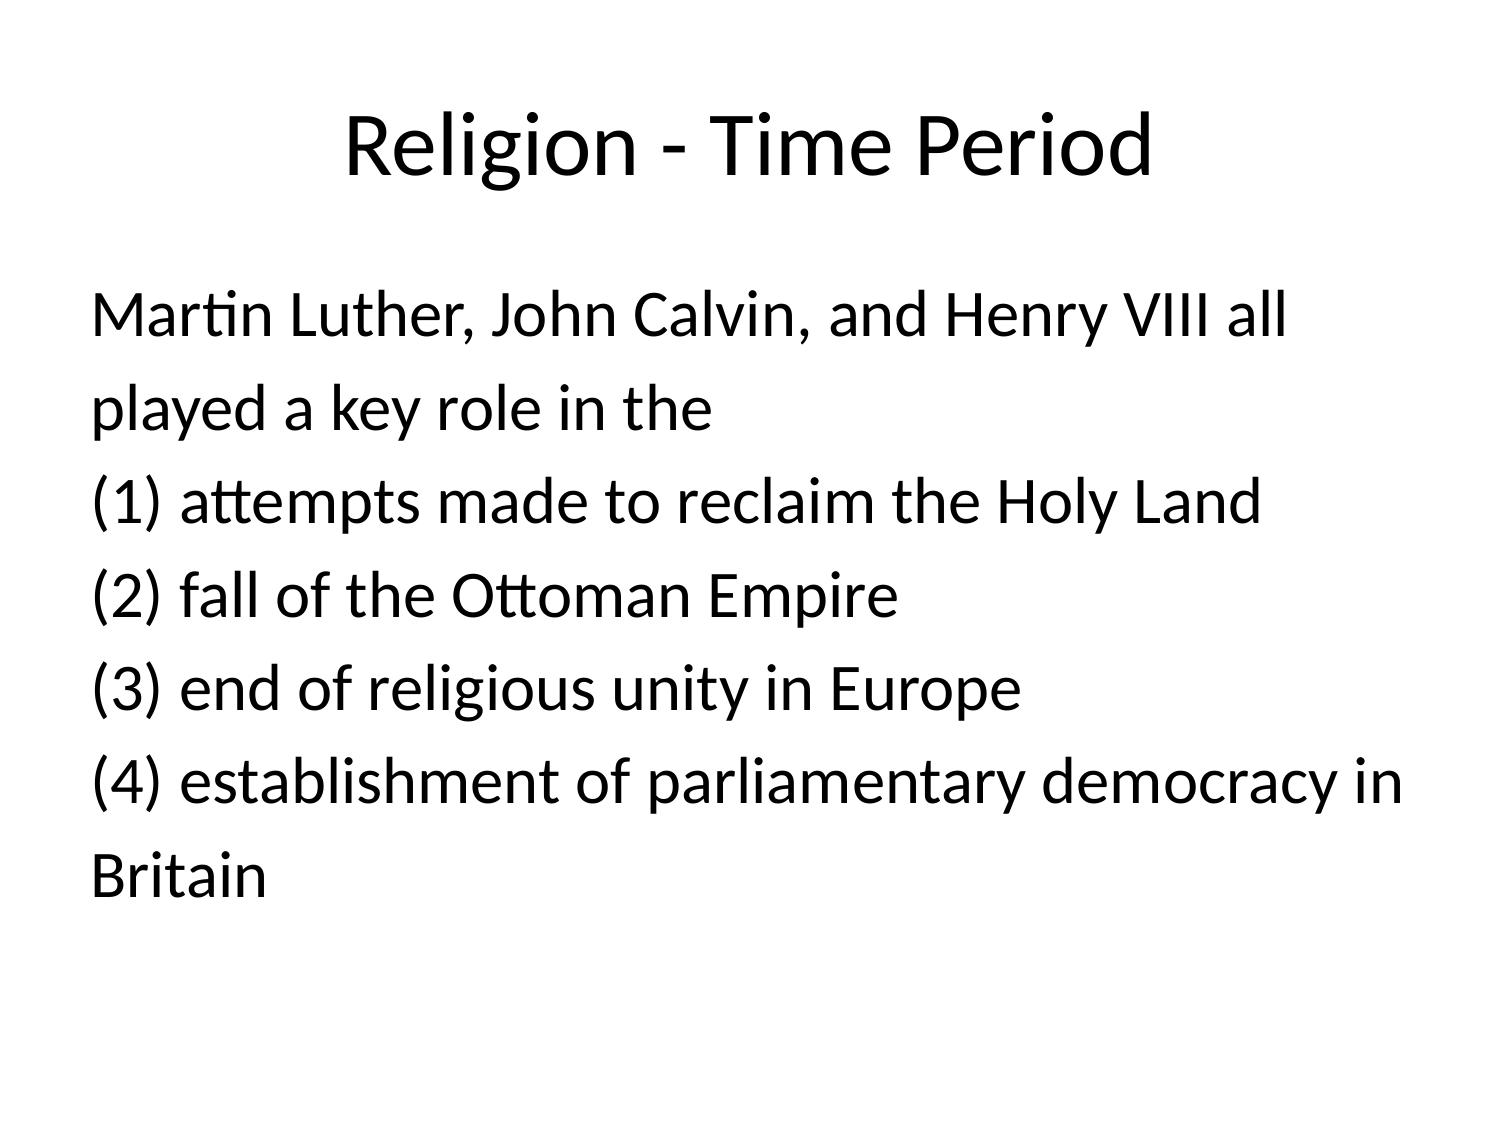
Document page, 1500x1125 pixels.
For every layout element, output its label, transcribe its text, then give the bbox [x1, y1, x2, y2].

title Religion - Time Period [75, 45, 1425, 233]
list Martin Luther, John Calvin, and Henry VIII all played a key role in the (1) attempts made to reclaim the Holy Land (2) fall of the Ottoman Empire (3) end of religious unity in Europe (4) establishment of parliamentary democracy in Britain [75, 262, 1425, 1005]
